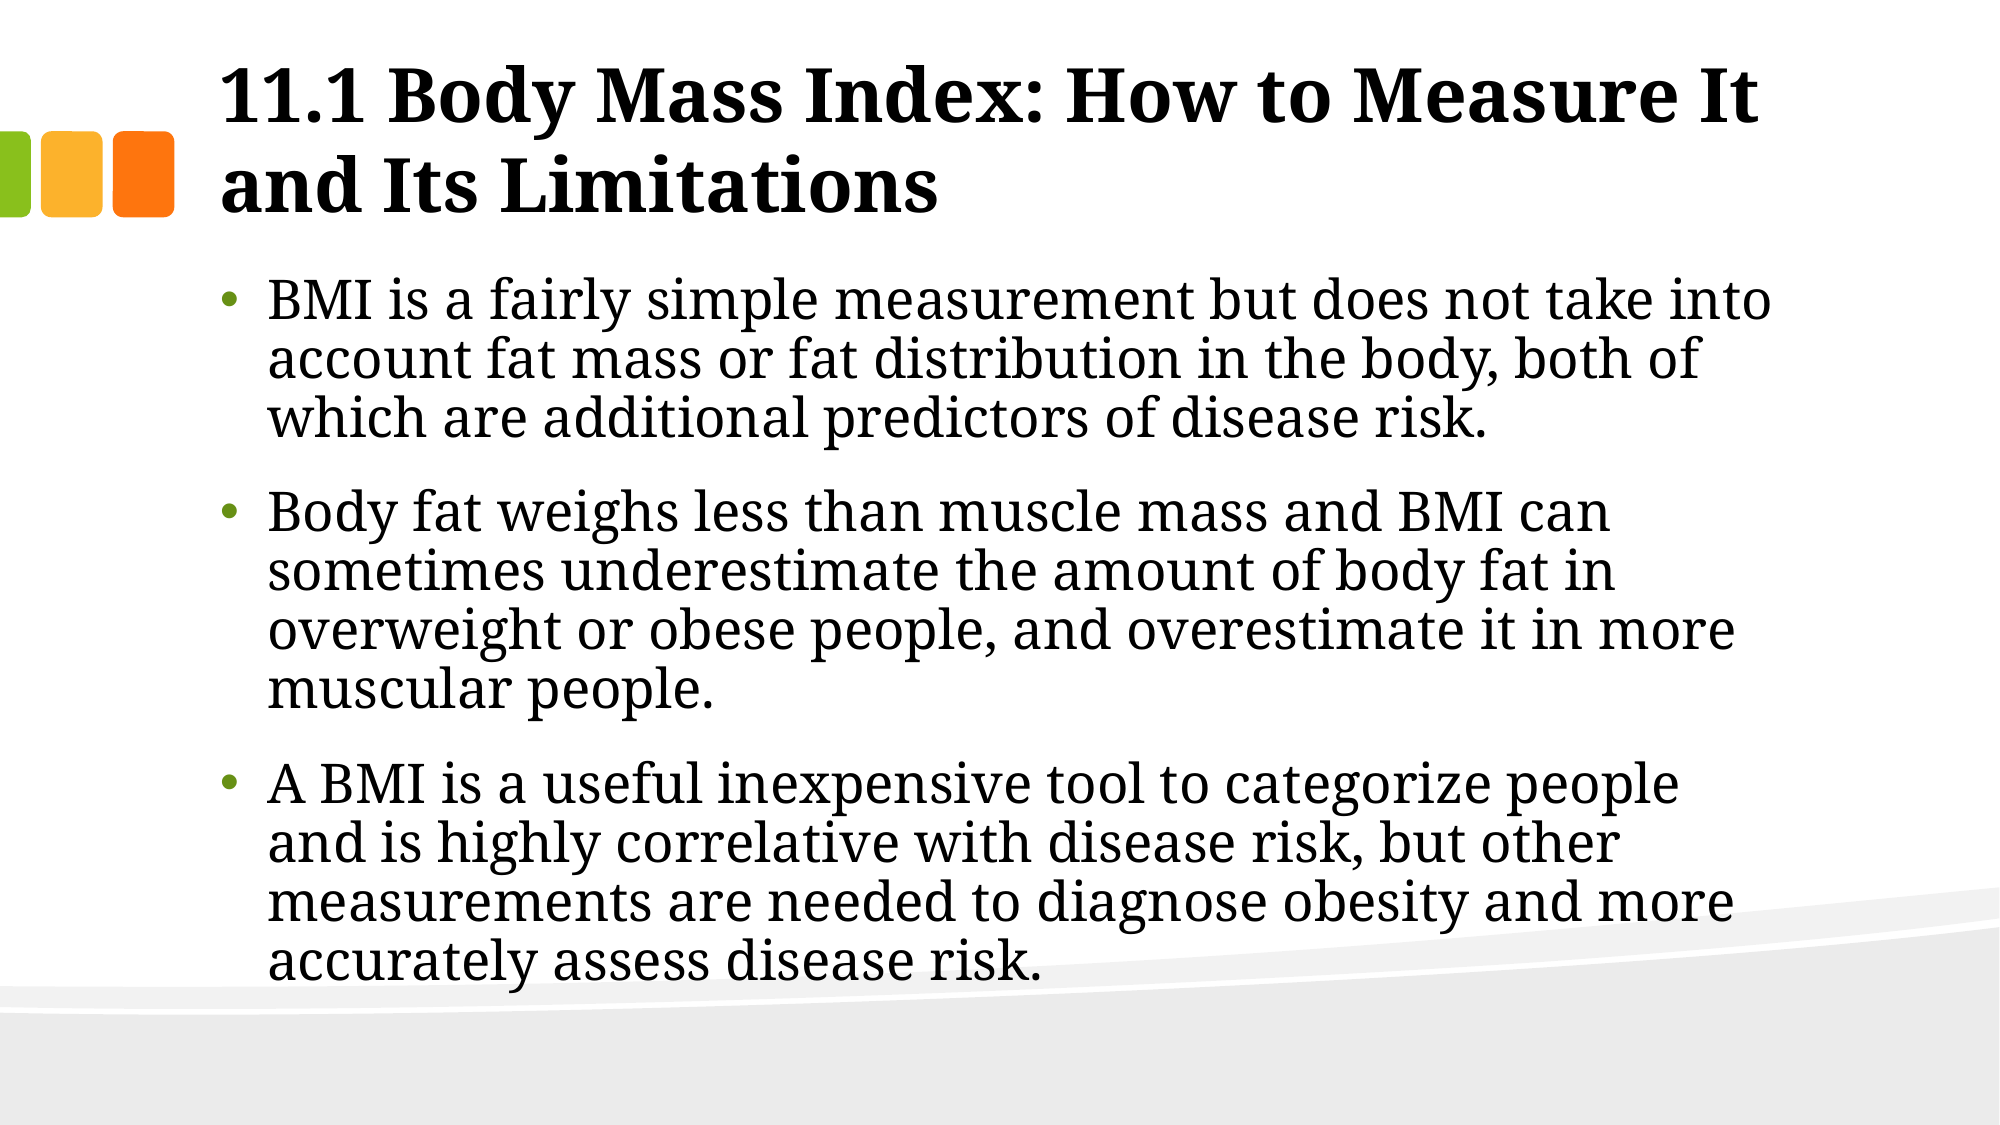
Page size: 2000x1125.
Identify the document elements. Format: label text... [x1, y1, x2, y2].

list BMI is a fairly simple measurement but does not take into account fat mass or fat distribution in the body, both of which are additional predictors of disease risk. Body fat weighs less than muscle mass and BMI can sometimes underestimate the amount of body fat in overweight or obese people, and overestimate it in more muscular people. A BMI is a useful inexpensive tool to categorize people and is highly correlative with disease risk, but other measurements are needed to diagnose obesity and more accurately assess disease risk. [199, 262, 1800, 1013]
title 11.1 Body Mass Index: How to Measure It and Its Limitations [199, 24, 1800, 238]
